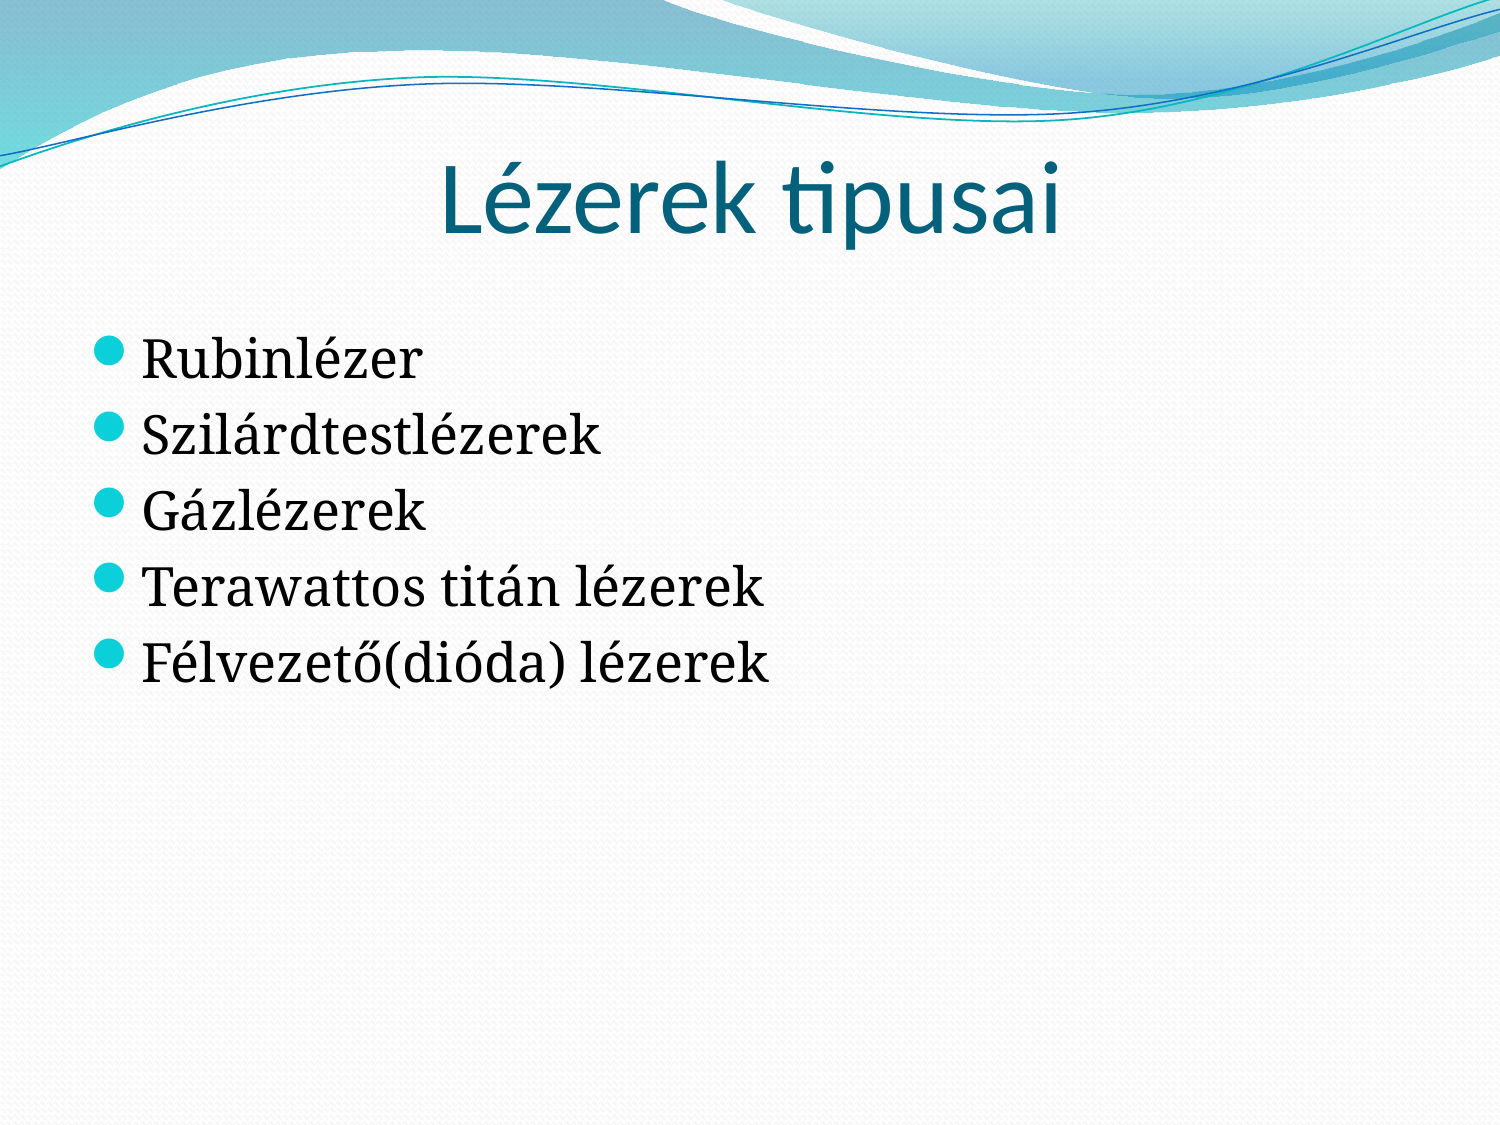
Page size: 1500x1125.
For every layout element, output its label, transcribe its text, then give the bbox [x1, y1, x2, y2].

title Lézerek tipusai [76, 66, 1427, 254]
list Rubinlézer Szilárdtestlézerek Gázlézerek Terawattos titán lézerek Félvezető(dióda) lézerek [75, 317, 1425, 1038]
